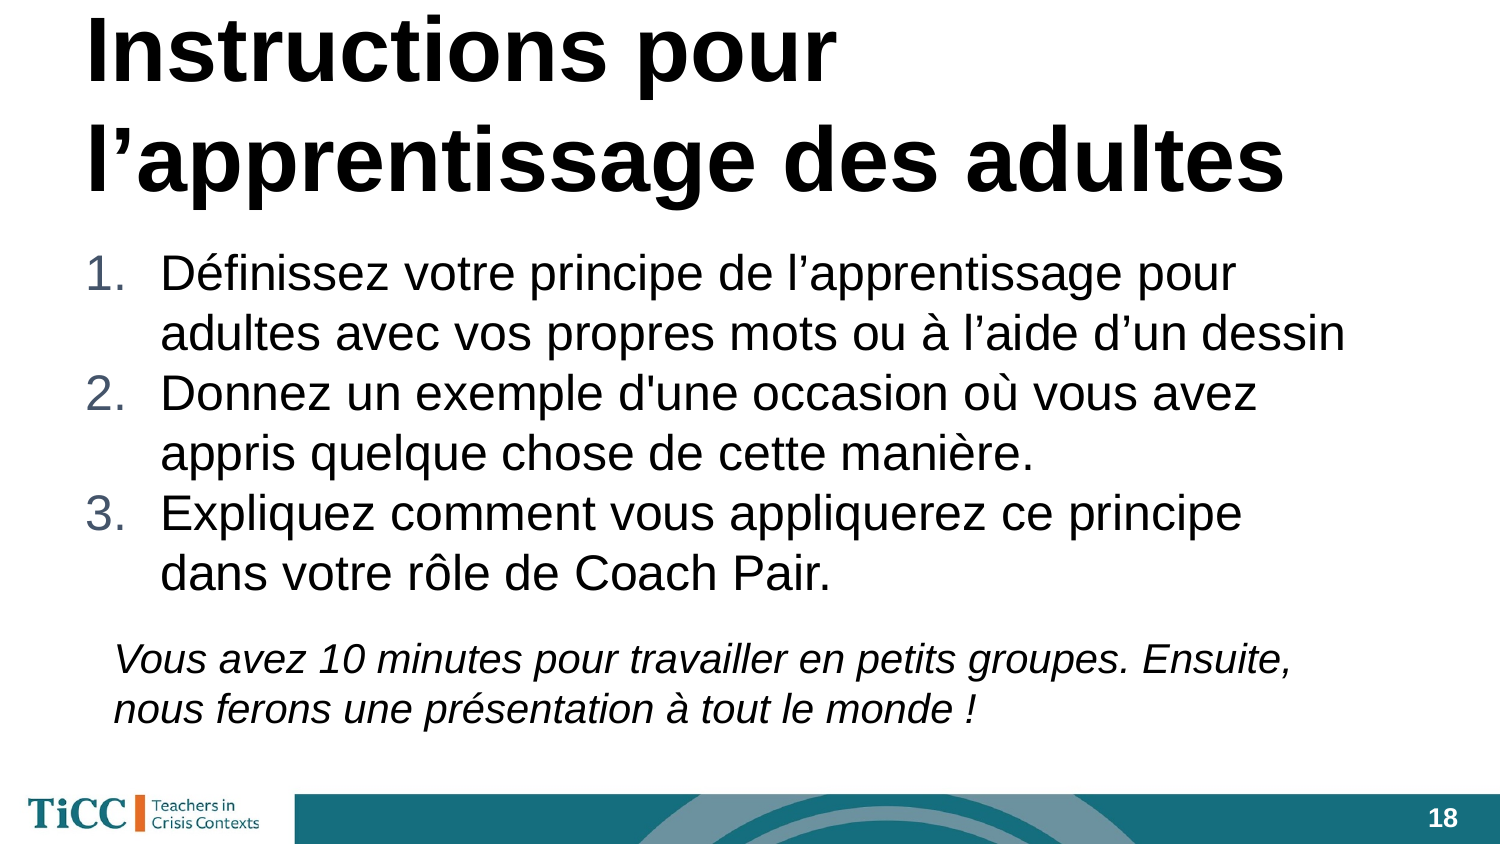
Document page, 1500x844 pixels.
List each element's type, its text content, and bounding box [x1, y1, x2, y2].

text_box Vous avez 10 minutes pour travailler en petits groupes. Ensuite, nous ferons une présentation à tout le monde ! [98, 616, 1393, 740]
list Définissez votre principe de l’apprentissage pour adultes avec vos propres mots ou à l’aide d’un dessin Donnez un exemple d'une occasion où vous avez appris quelque chose de cette manière. Expliquez comment vous appliquerez ce principe dans votre rôle de Coach Pair. [70, 225, 1365, 645]
picture [0, 0, 1500, 844]
title Instructions pour l’apprentissage des adultes [70, 37, 1421, 226]
slide_number ‹#› [1383, 783, 1474, 844]
